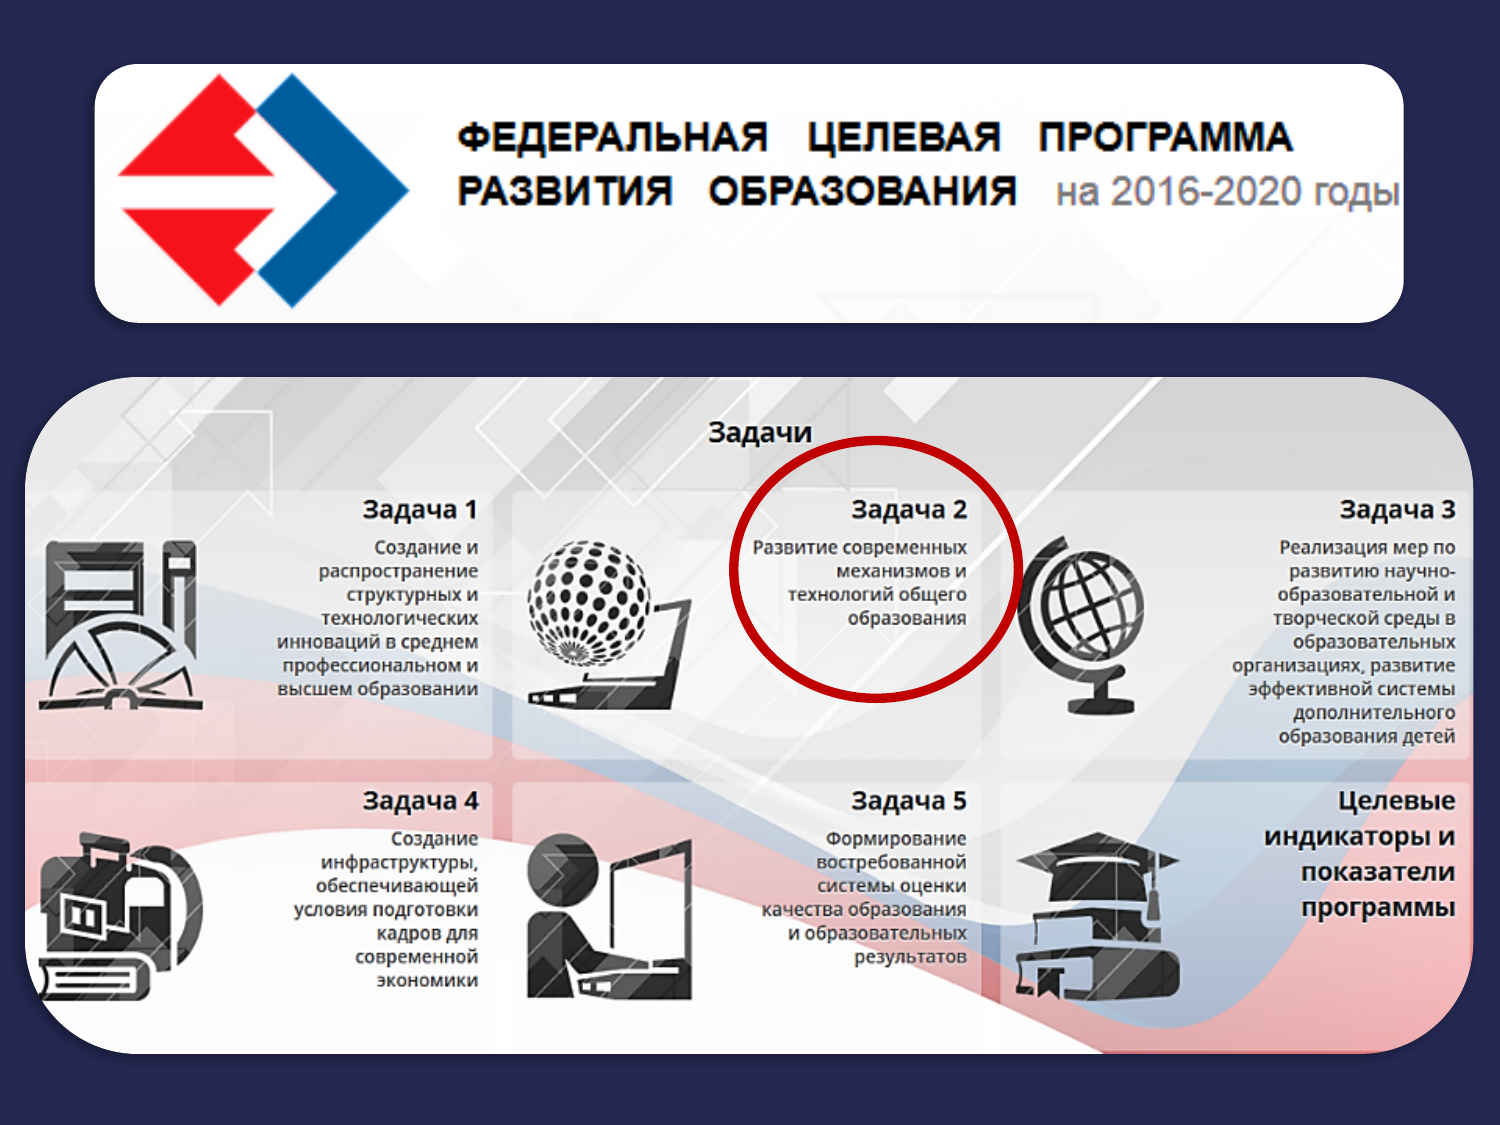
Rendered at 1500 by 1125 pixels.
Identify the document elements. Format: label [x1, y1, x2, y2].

picture [24, 376, 1474, 1055]
picture [94, 63, 1404, 324]
